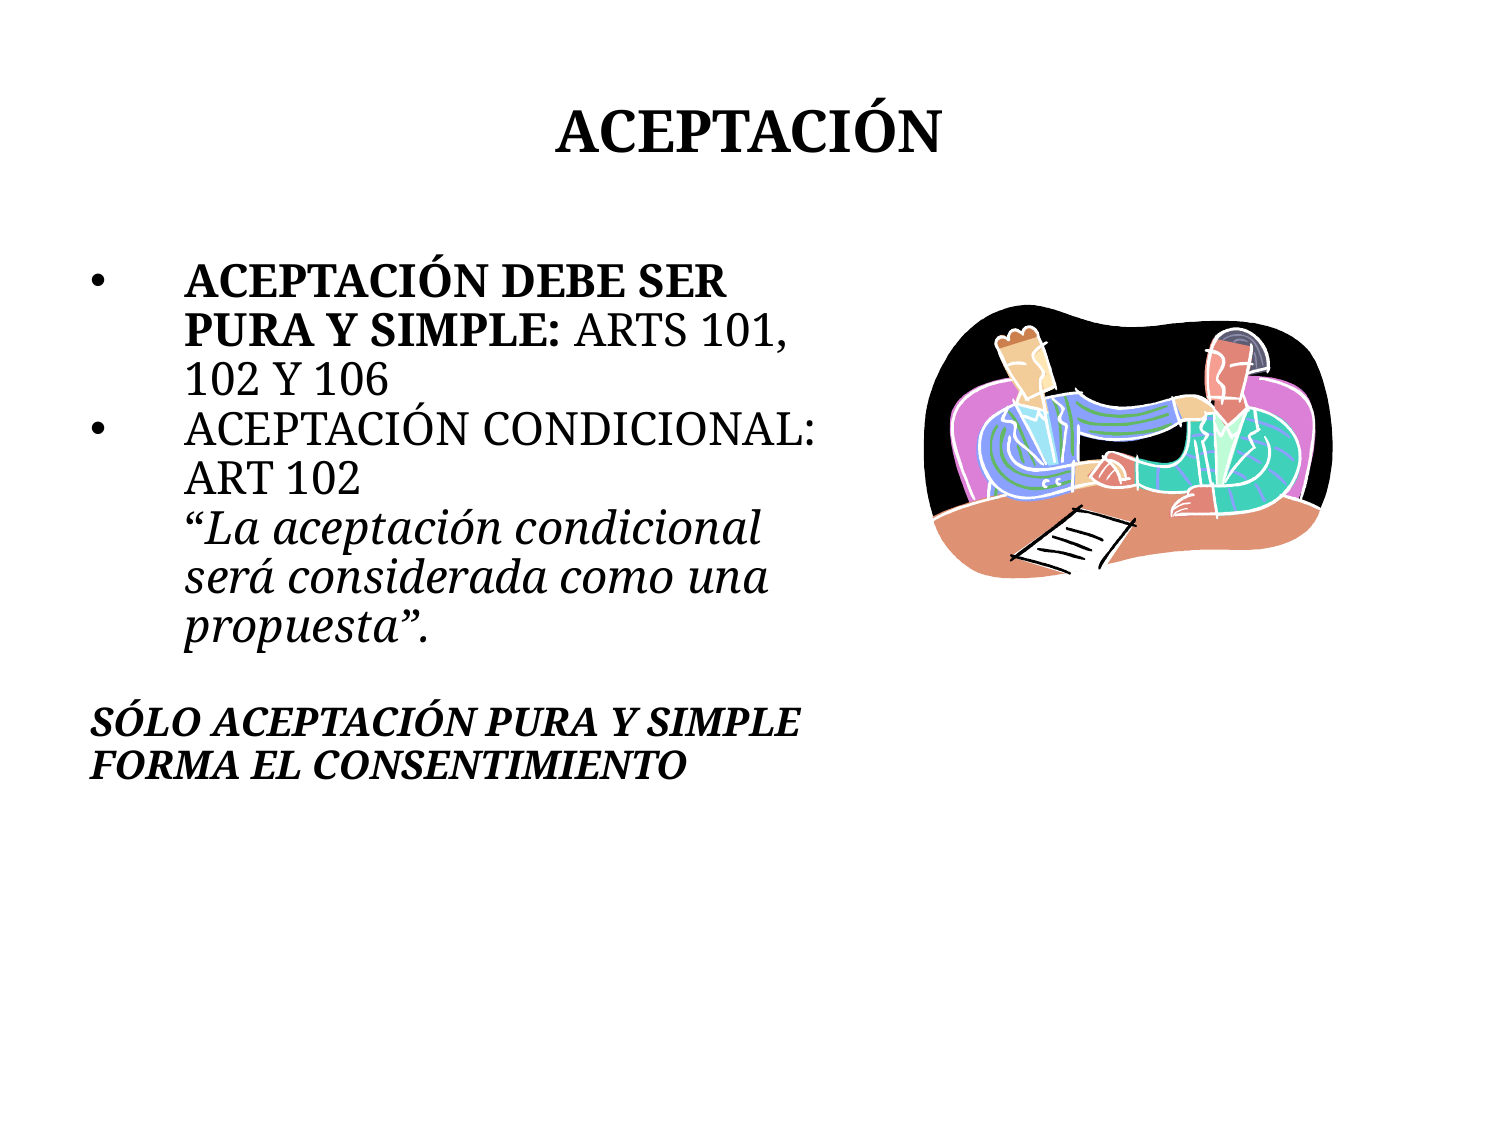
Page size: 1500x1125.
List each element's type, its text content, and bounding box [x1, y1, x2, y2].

picture [918, 299, 1338, 584]
list ACEPTACIÓN DEBE SER PURA Y SIMPLE: ARTS 101, 102 Y 106 ACEPTACIÓN CONDICIONAL: ART 102 “La aceptación condicional será considerada como una propuesta”. SÓLO ACEPTACIÓN PURA Y SIMPLE FORMA EL CONSENTIMIENTO [75, 249, 875, 1025]
title ACEPTACIÓN [75, 45, 1425, 213]
